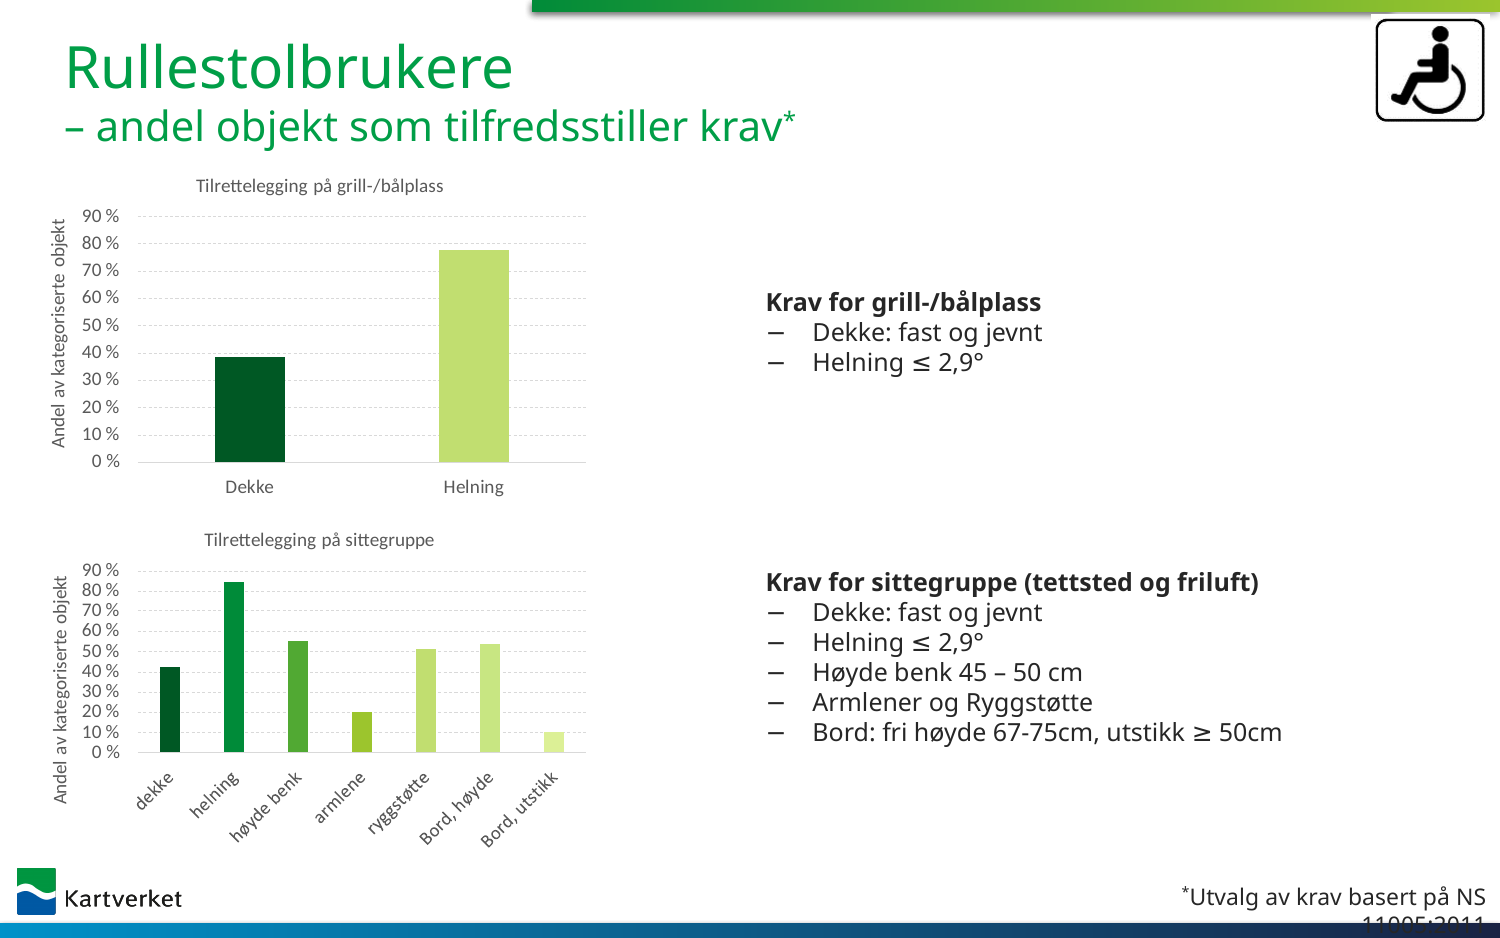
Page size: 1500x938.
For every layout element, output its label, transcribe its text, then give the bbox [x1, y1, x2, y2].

picture [41, 520, 597, 859]
text_box Krav for grill-/bålplass Dekke: fast og jevnt Helning ≤ 2,9° [750, 279, 1452, 384]
text_box Rullestolbrukere – andel objekt som tilfredsstiller krav* [49, 14, 1431, 158]
text_box *Utvalg av krav basert på NS 11005:2011 [1068, 873, 1500, 938]
picture [41, 166, 597, 505]
picture [1371, 13, 1491, 127]
text_box Krav for sittegruppe (tettsted og friluft) Dekke: fast og jevnt Helning ≤ 2,9° Høyde benk 45 – 50 cm Armlener og Ryggstøtte Bord: fri høyde 67-75cm, utstikk ≥ 50cm [750, 559, 1500, 754]
